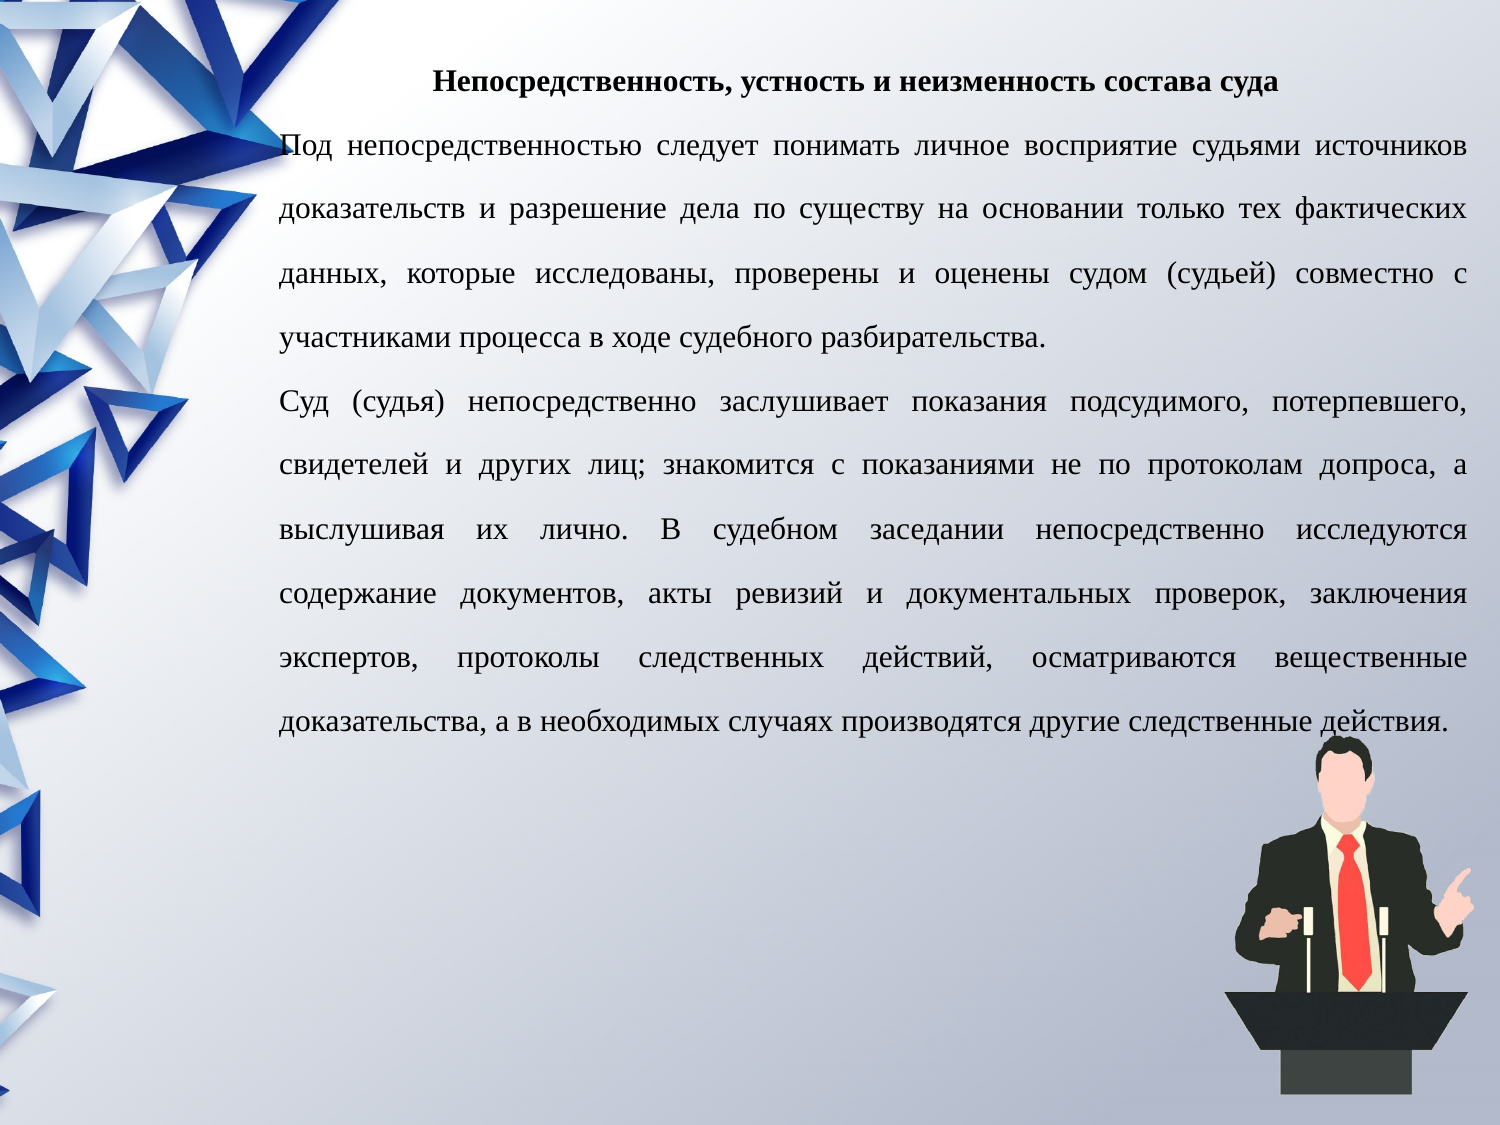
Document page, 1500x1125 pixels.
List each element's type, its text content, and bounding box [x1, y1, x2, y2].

list Непосредственность, устность и неизменность состава суда Под непосредственностью следует понимать личное восприятие судьями источников доказательств и разрешение дела по существу на основании только тех фактических данных, которые исследованы, проверены и оценены судом (судьей) совместно с участниками процесса в ходе судебного разбирательства. Суд (судья) непосредственно заслушивает показания подсудимого, потерпевшего, свидетелей и других лиц; знакомится с показаниями не по протоколам допроса, а выслушивая их лично. В судебном заседании непосредственно исследуются содержание документов, акты ревизий и документальных проверок, заключения экспертов, протоколы следственных действий, осматриваются вещественные доказательства, а в необходимых случаях производятся другие следственные действия. [228, 25, 1484, 812]
picture [0, 0, 1500, 1125]
